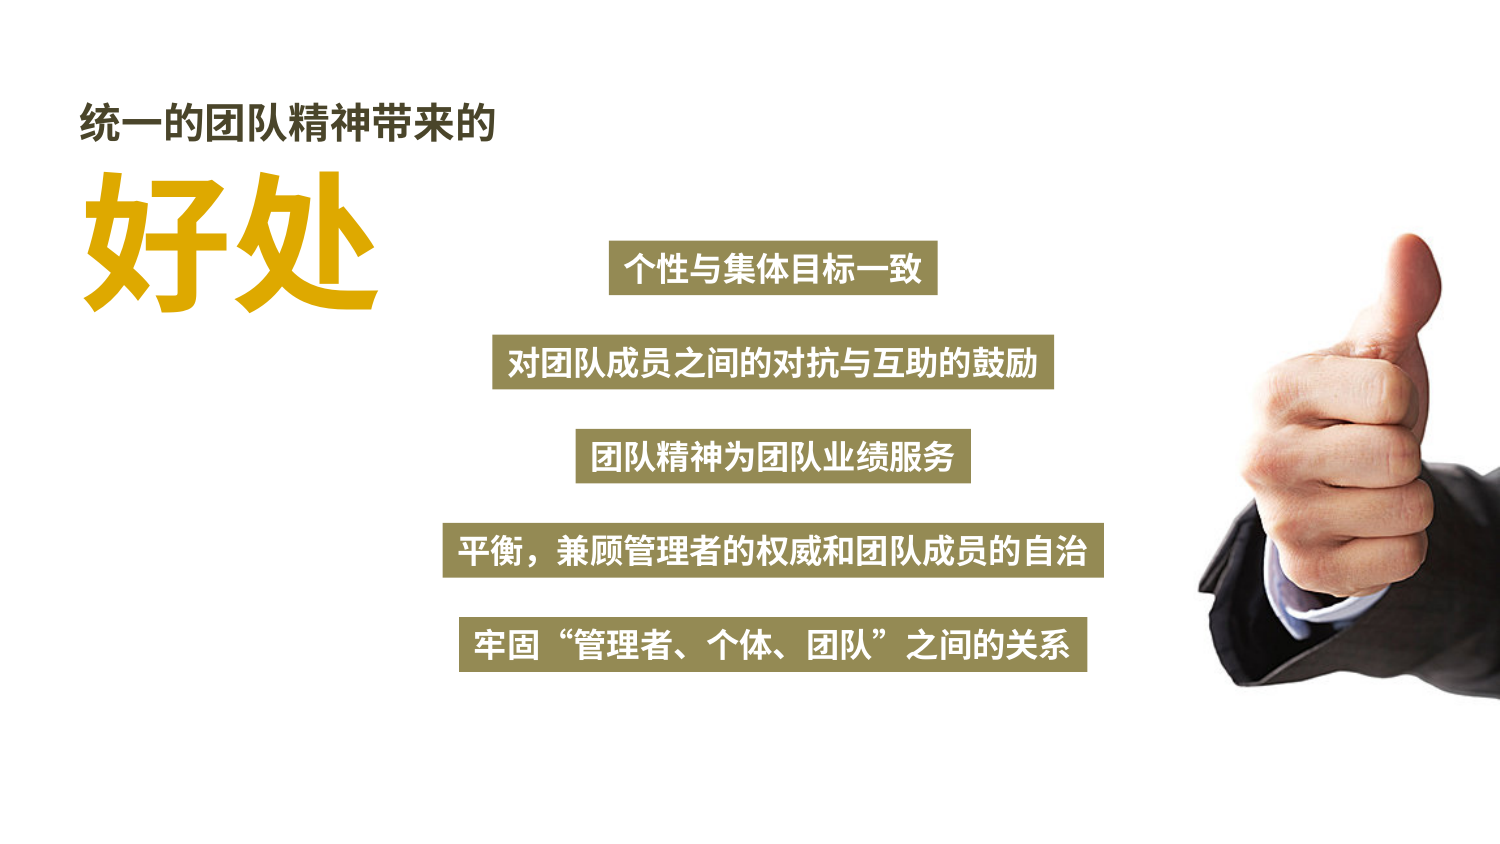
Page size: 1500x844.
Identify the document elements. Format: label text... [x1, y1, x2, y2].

text_box 好处 [66, 141, 397, 337]
text_box 牢固“管理者、个体、团队”之间的关系 [459, 617, 1088, 672]
text_box 团队精神为团队业绩服务 [575, 428, 971, 484]
text_box 统一的团队精神带来的 [64, 89, 576, 154]
text_box 个性与集体目标一致 [608, 240, 938, 296]
text_box 平衡，兼顾管理者的权威和团队成员的自治 [442, 522, 1104, 578]
picture [1152, 195, 1500, 716]
text_box 对团队成员之间的对抗与互助的鼓励 [492, 334, 1055, 390]
